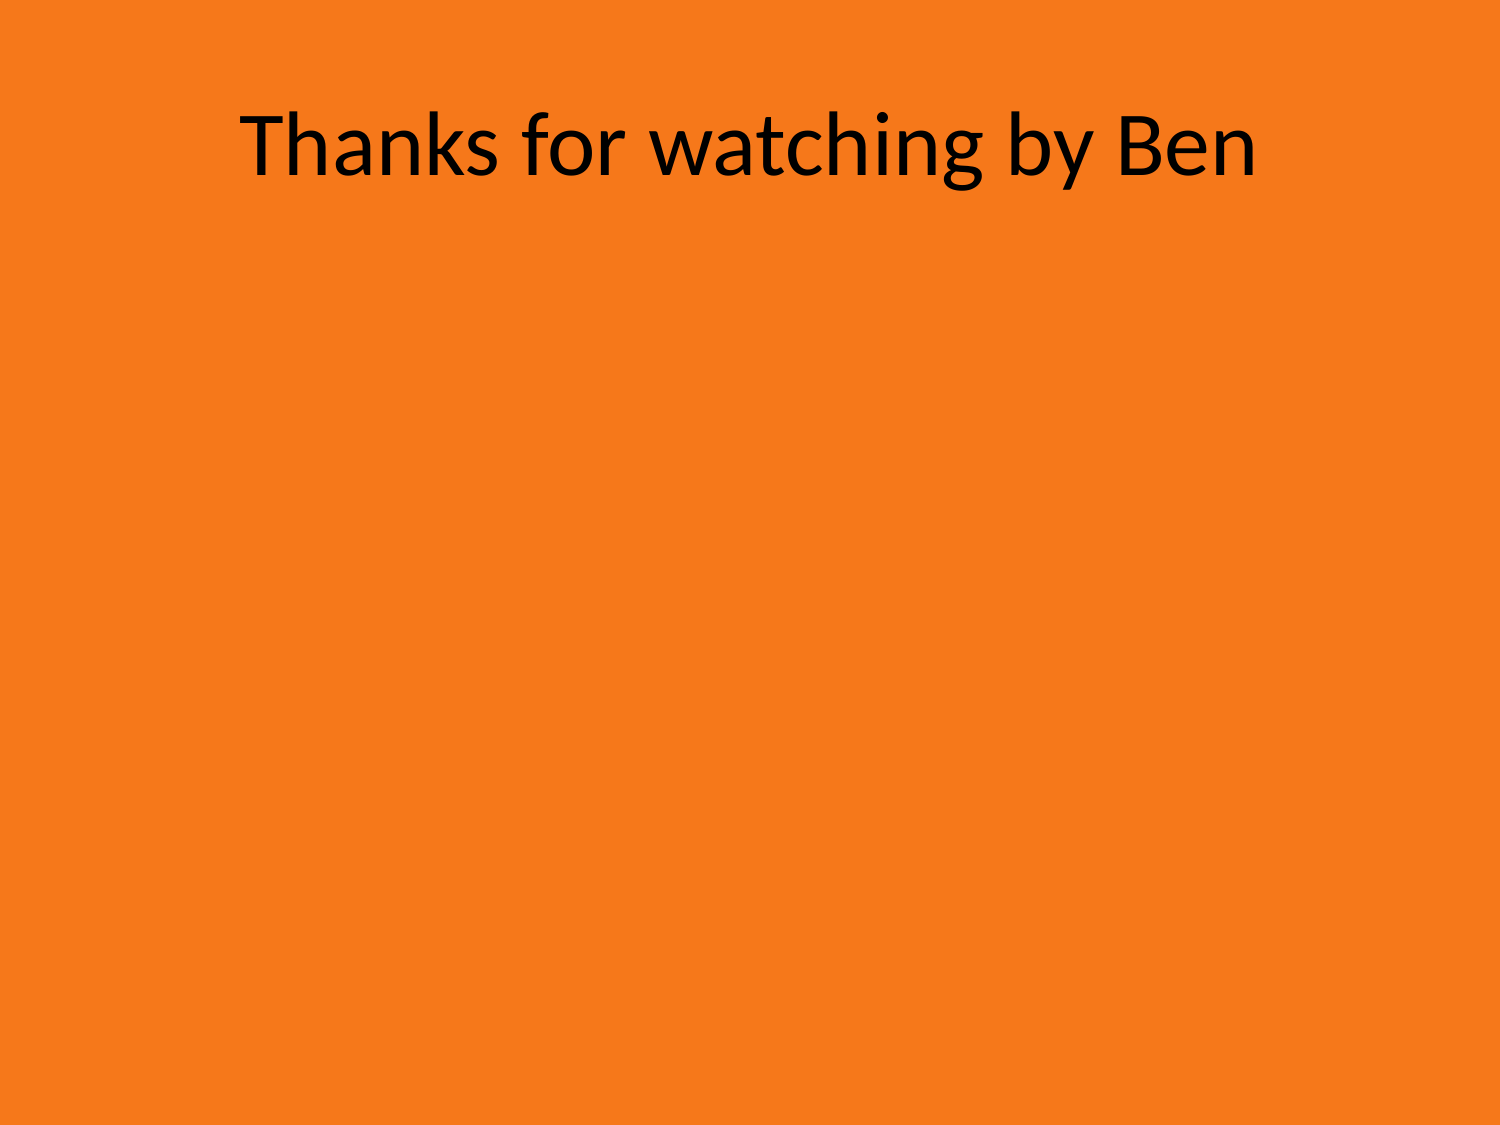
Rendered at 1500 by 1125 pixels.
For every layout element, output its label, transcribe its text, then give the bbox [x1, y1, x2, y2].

title Thanks for watching by Ben [75, 45, 1425, 233]
